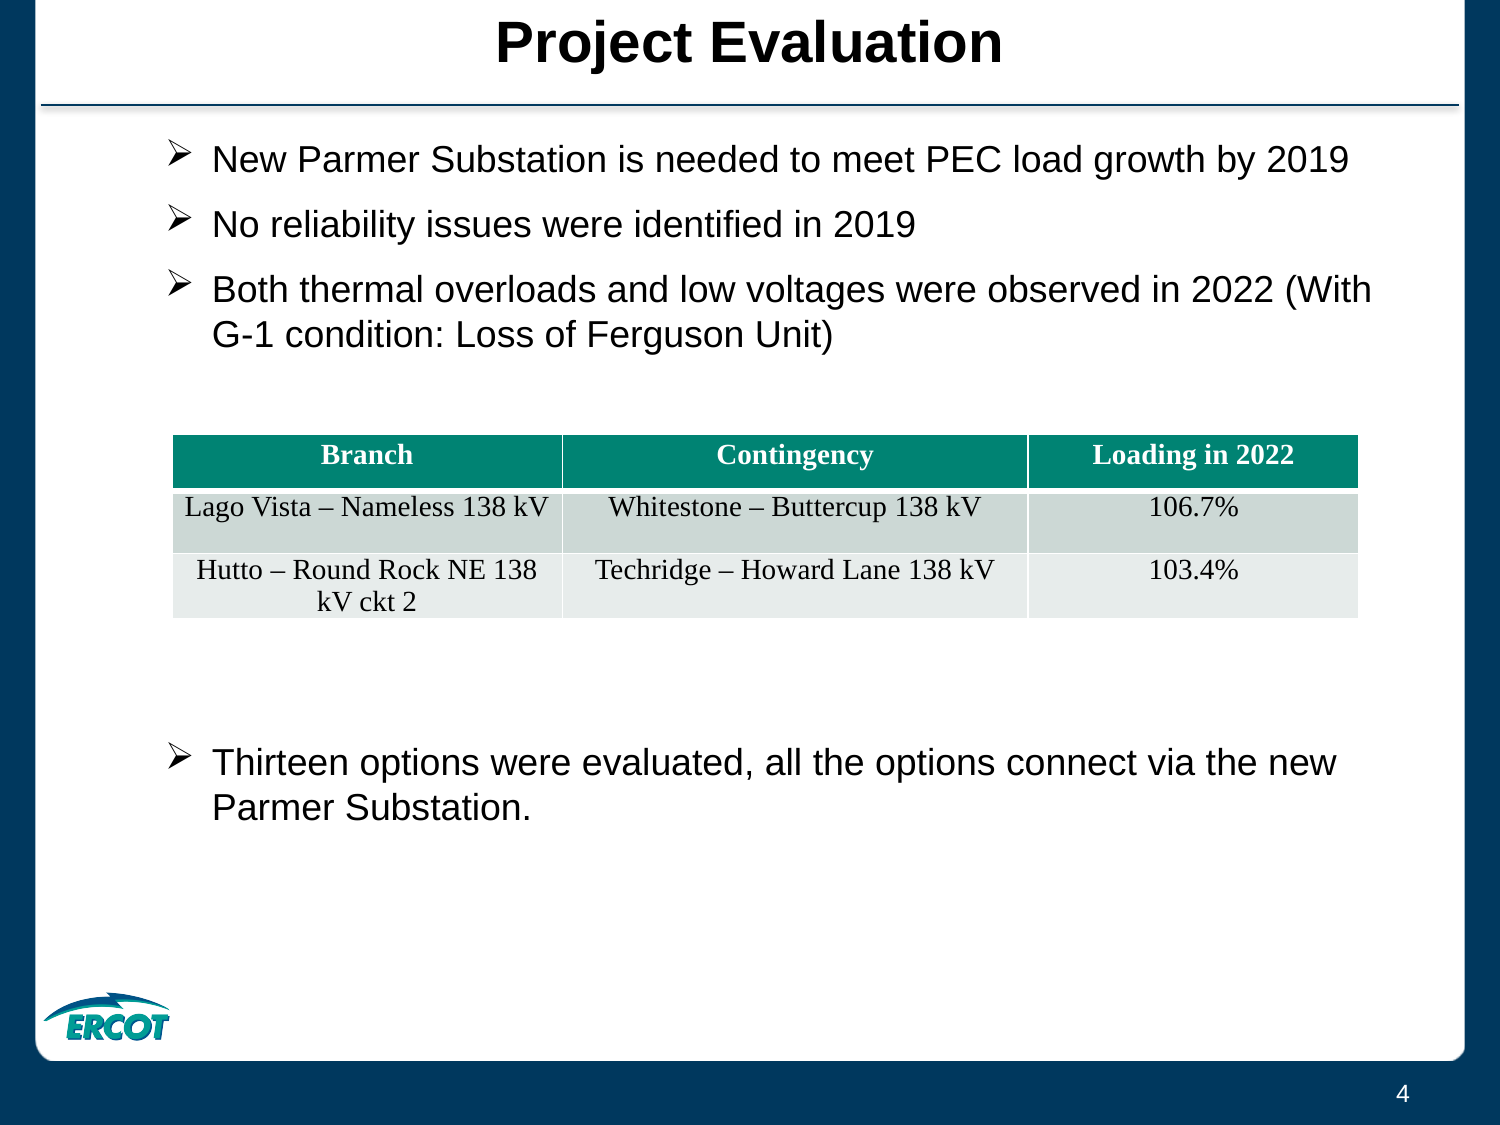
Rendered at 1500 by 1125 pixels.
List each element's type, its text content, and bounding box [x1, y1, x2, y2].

table_header Loading in 2022 [1029, 435, 1358, 488]
table_header Contingency [563, 435, 1027, 488]
title Project Evaluation [75, 0, 1425, 100]
table_cell 106.7% [1029, 494, 1358, 553]
slide_number 4 [1074, 1062, 1425, 1123]
table_cell Techridge – Howard Lane 138 kV [563, 554, 1027, 618]
list New Parmer Substation is needed to meet PEC load growth by 2019 No reliability issues were identified in 2019 Both thermal overloads and low voltages were observed in 2022 (With G-1 condition: Loss of Ferguson Unit) Thirteen options were evaluated, all the options connect via the new Parmer Substation. [75, 127, 1425, 968]
table_cell Hutto – Round Rock NE 138 kV ckt 2 [173, 554, 562, 618]
table_cell 103.4% [1029, 554, 1358, 618]
table_cell Whitestone – Buttercup 138 kV [563, 494, 1027, 553]
table_cell Lago Vista – Nameless 138 kV [173, 494, 562, 553]
table_header Branch [173, 435, 562, 488]
picture [40, 988, 175, 1045]
